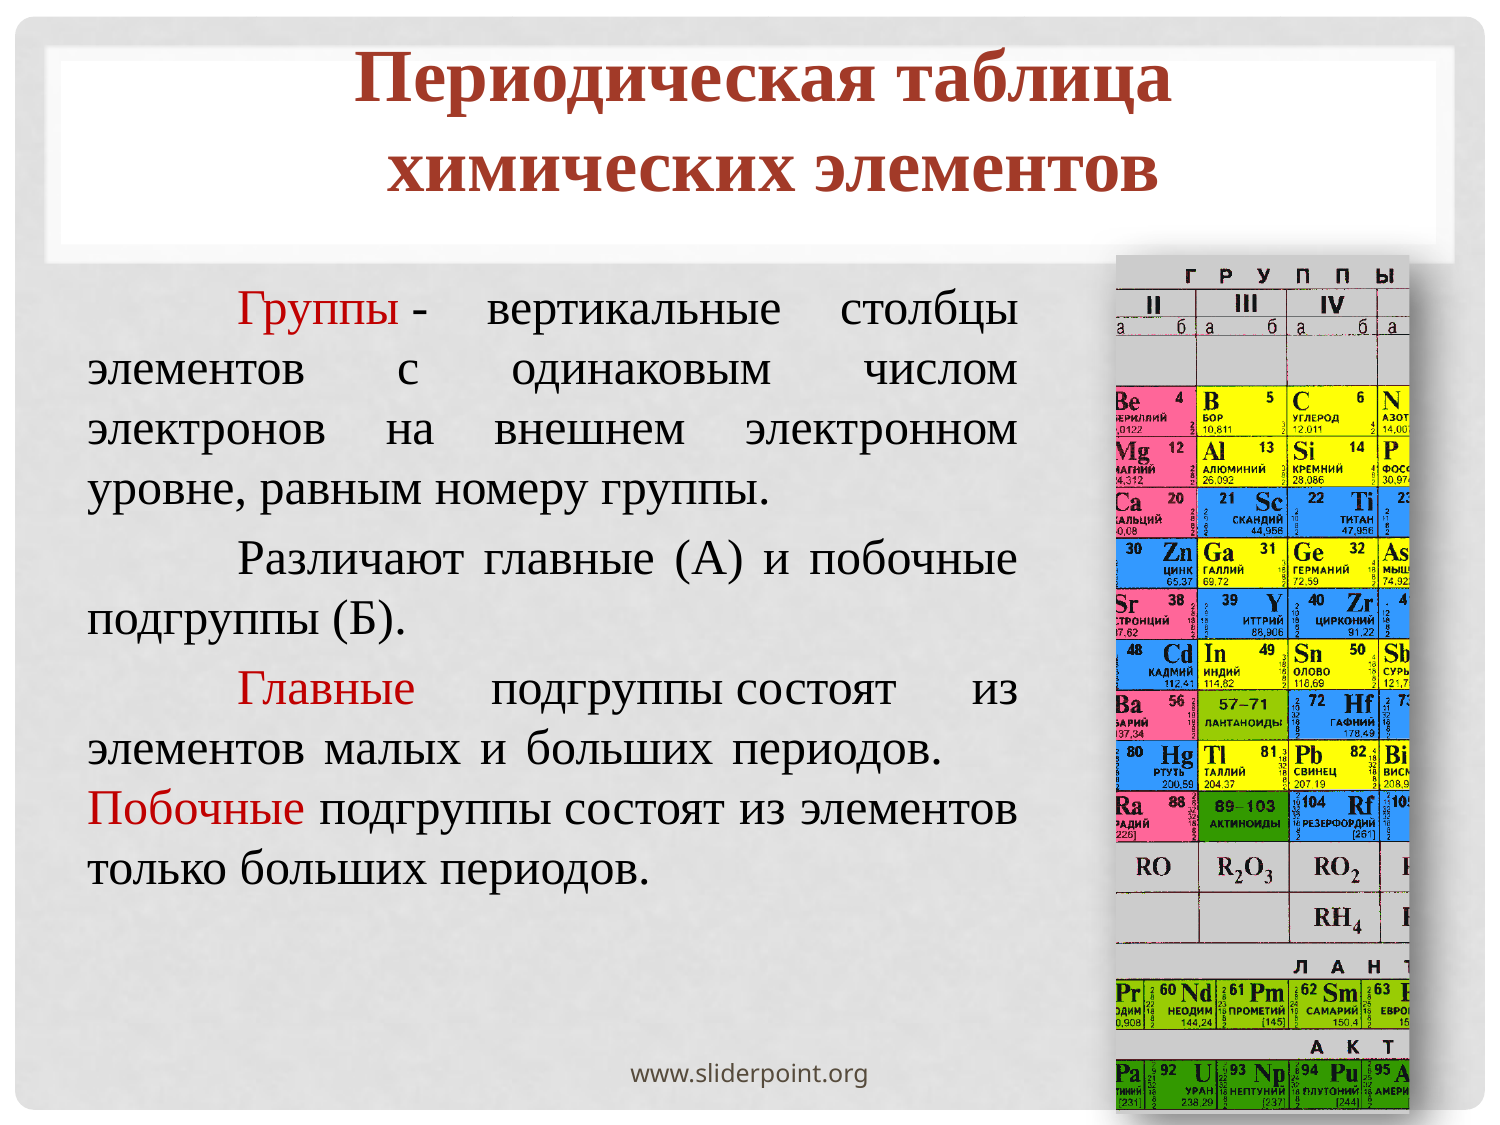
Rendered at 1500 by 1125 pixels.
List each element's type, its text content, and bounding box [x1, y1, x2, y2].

list Группы - вертикальные столбцы элементов с одинаковым числом электронов на внешнем электронном уровне, равным номеру группы. Различают главные (А) и побочные подгруппы (Б). Главные подгруппы состоят из элементов малых и больших периодов. Побочные подгруппы состоят из элементов только больших периодов. [64, 266, 1034, 1036]
text_box Периодическая таблица химических элементов [76, 19, 1471, 149]
footer www.sliderpoint.org [512, 1042, 988, 1103]
picture [1115, 255, 1410, 1114]
